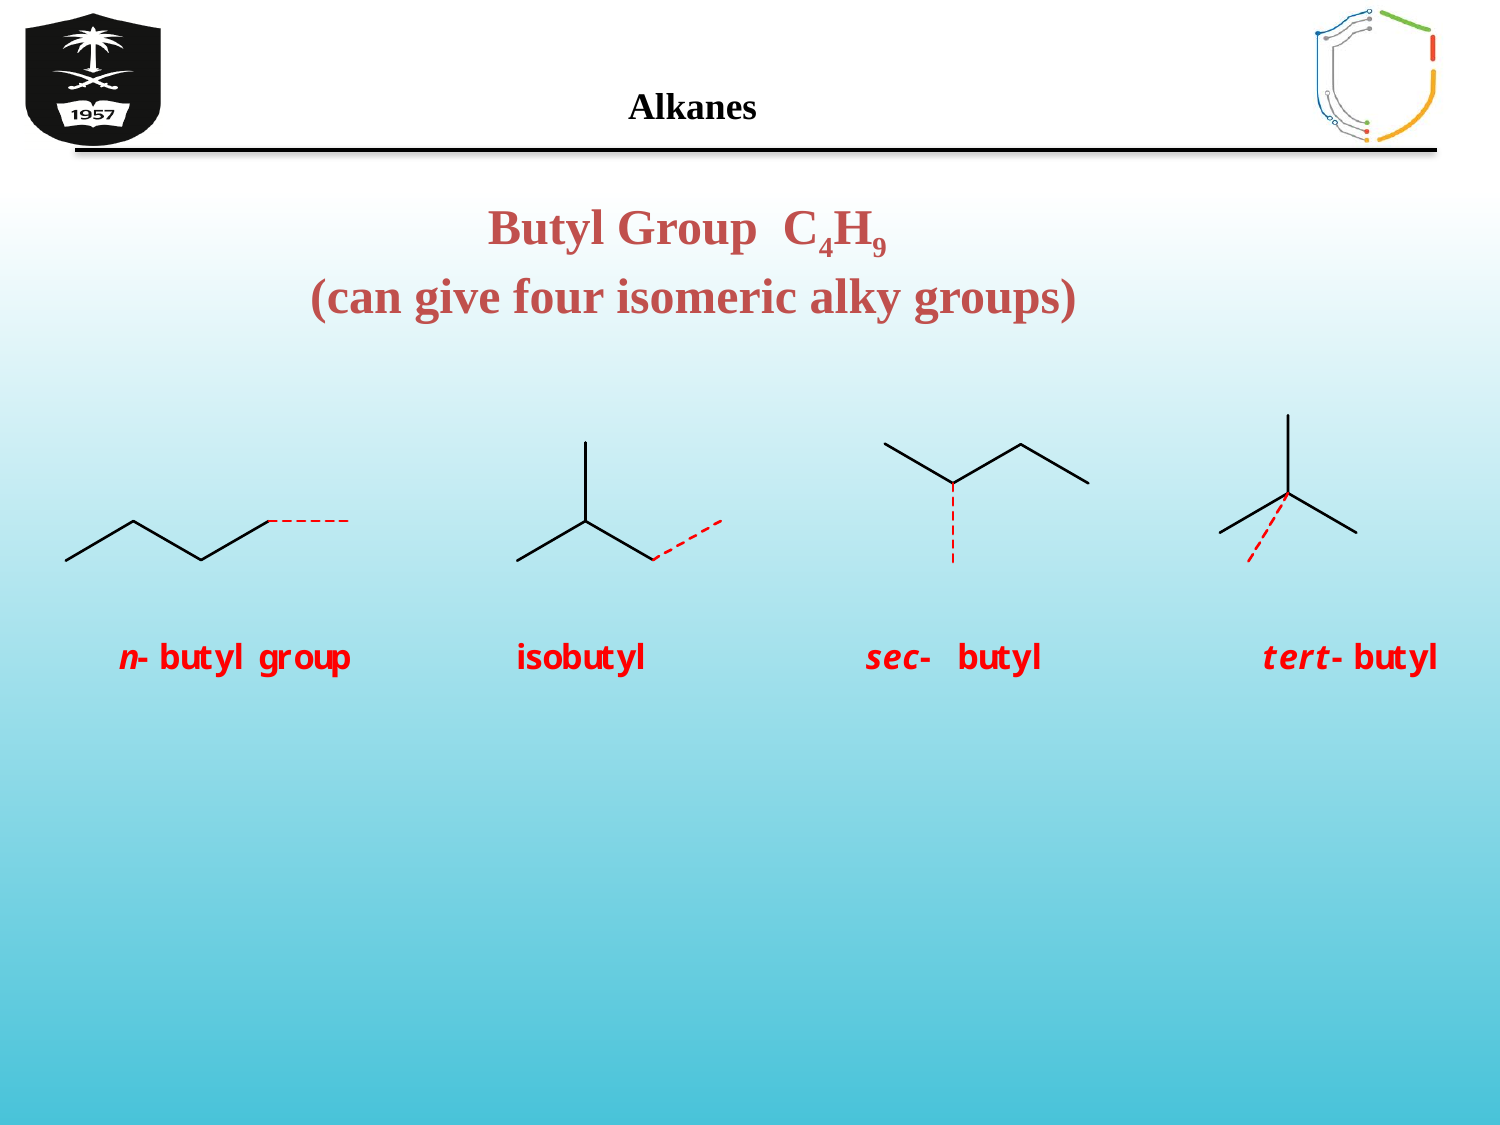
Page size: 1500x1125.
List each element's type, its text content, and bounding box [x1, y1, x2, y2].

text_box Butyl Group C4H9 (can give four isomeric alky groups) [174, 187, 1213, 331]
text_box Alkanes [613, 74, 773, 135]
picture [24, 12, 163, 151]
picture [1287, 0, 1463, 165]
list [62, 412, 1438, 681]
